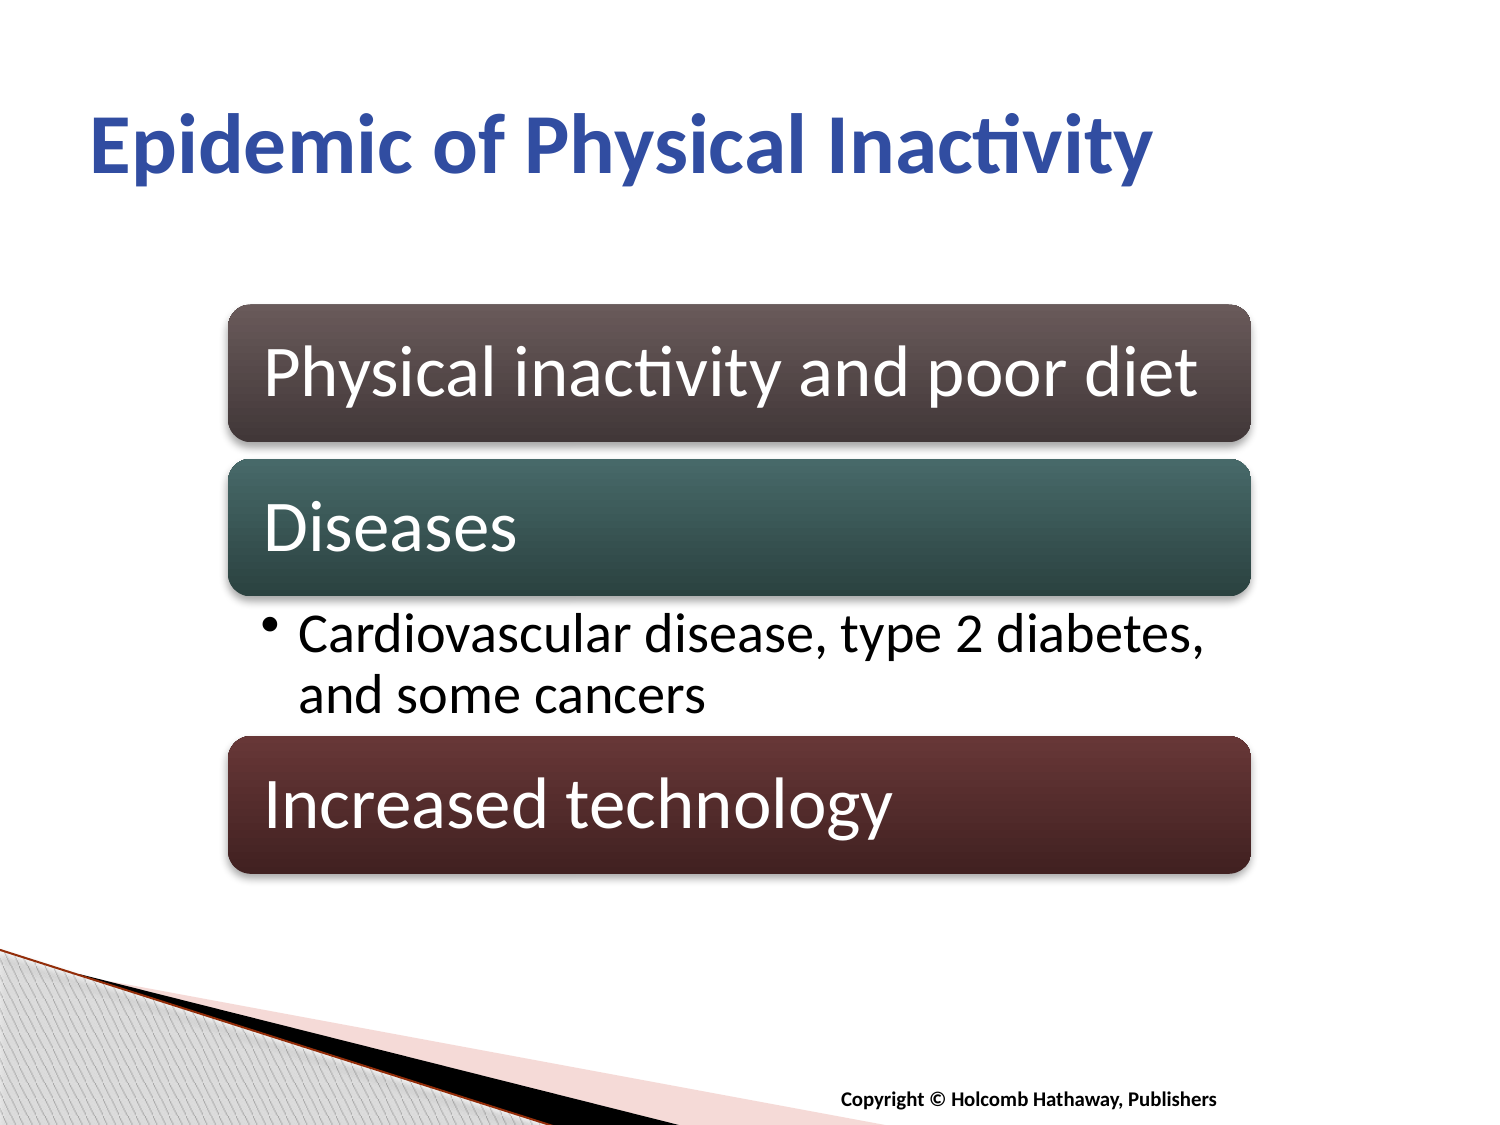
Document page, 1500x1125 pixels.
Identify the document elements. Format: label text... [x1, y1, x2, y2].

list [227, 217, 1252, 961]
footer Copyright © Holcomb Hathaway, Publishers [718, 1072, 1237, 1118]
title Epidemic of Physical Inactivity [75, 45, 1425, 233]
